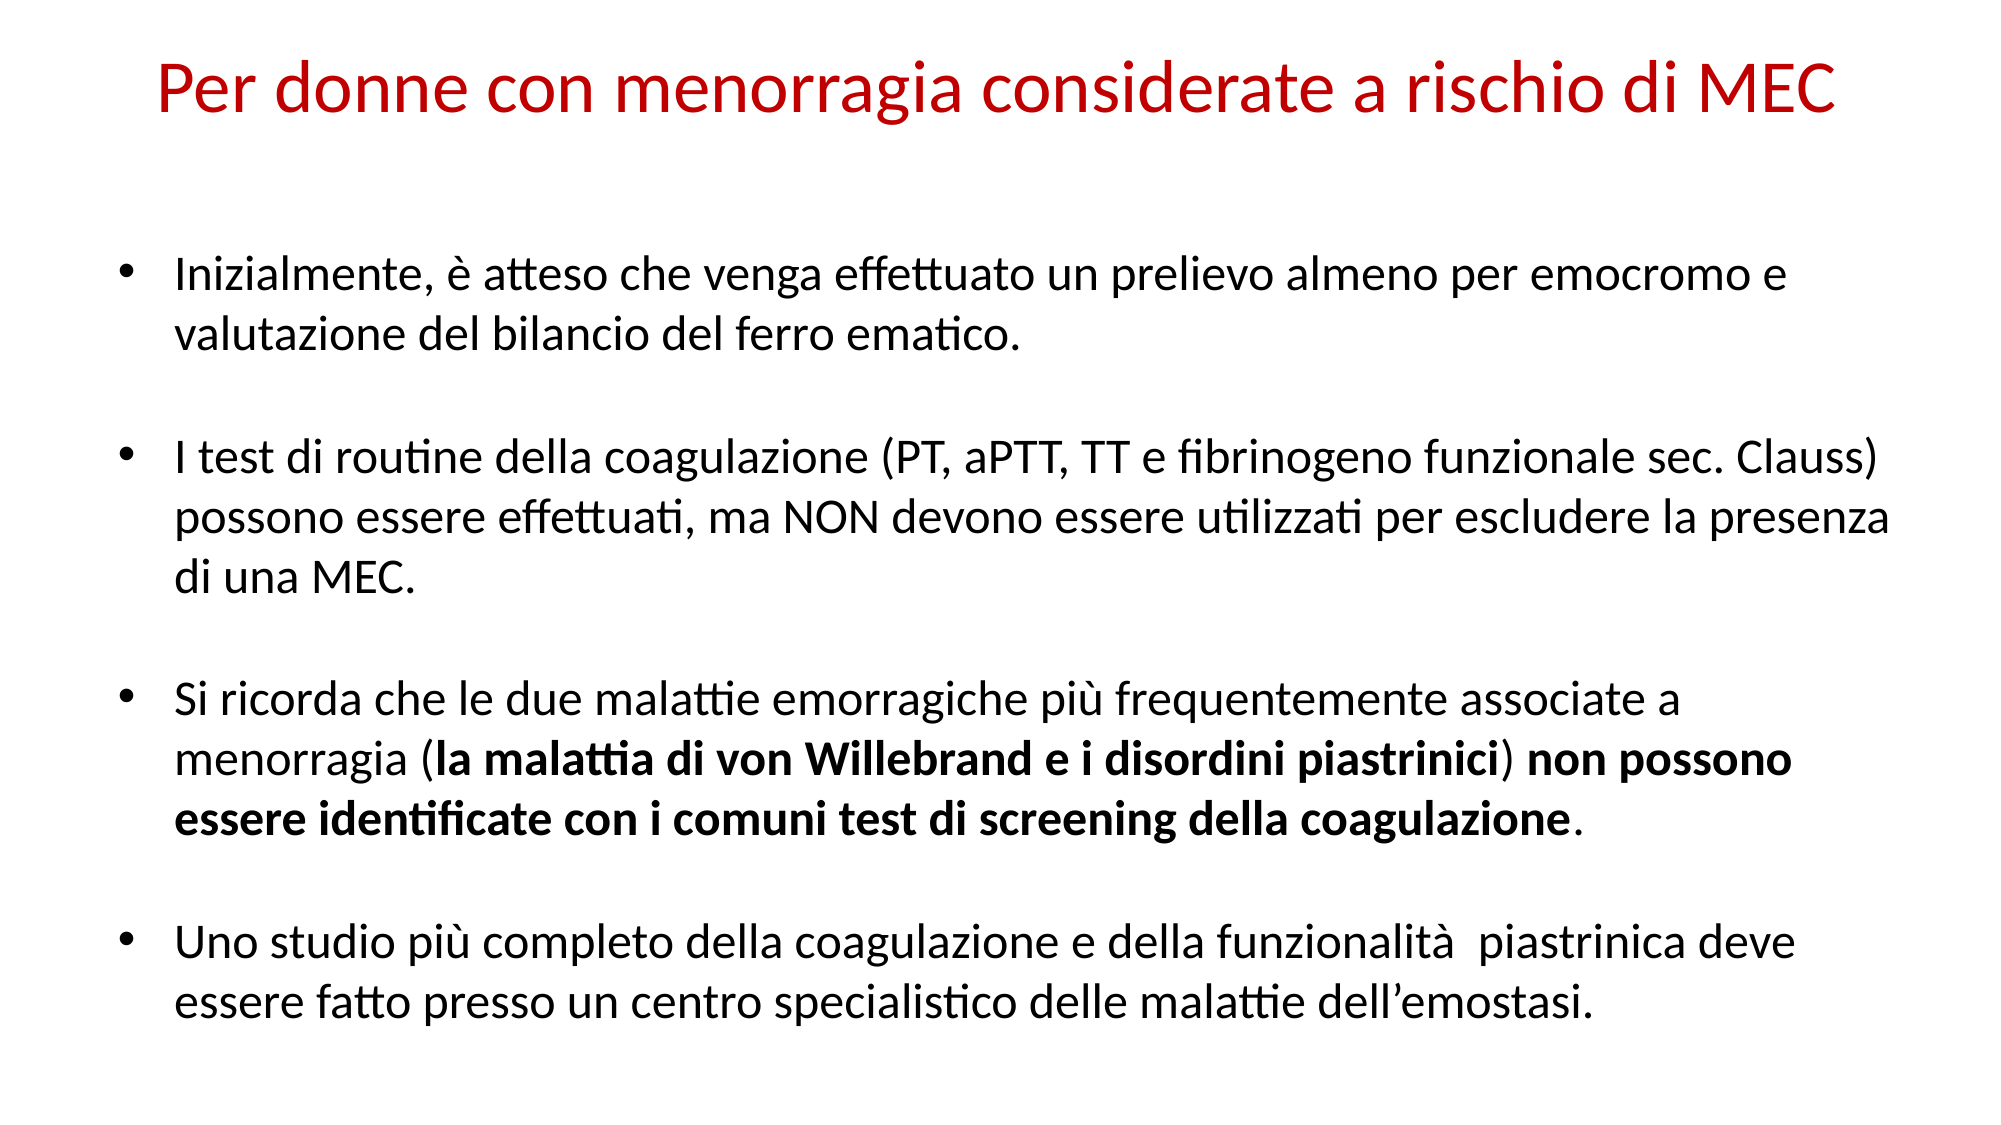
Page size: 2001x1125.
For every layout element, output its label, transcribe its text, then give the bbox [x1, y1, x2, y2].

title Per donne con menorragia considerate a rischio di MEC [11, 31, 1983, 134]
text_box Inizialmente, è atteso che venga effettuato un prelievo almeno per emocromo e valutazione del bilancio del ferro ematico. I test di routine della coagulazione (PT, aPTT, TT e fibrinogeno funzionale sec. Clauss) possono essere effettuati, ma NON devono essere utilizzati per escludere la presenza di una MEC. Si ricorda che le due malattie emorragiche più frequentemente associate a menorragia (la malattia di von Willebrand e i disordini piastrinici) non possono essere identificate con i comuni test di screening della coagulazione. Uno studio più completo della coagulazione e della funzionalità piastrinica deve essere fatto presso un centro specialistico delle malattie dell’emostasi. [103, 233, 1932, 1036]
